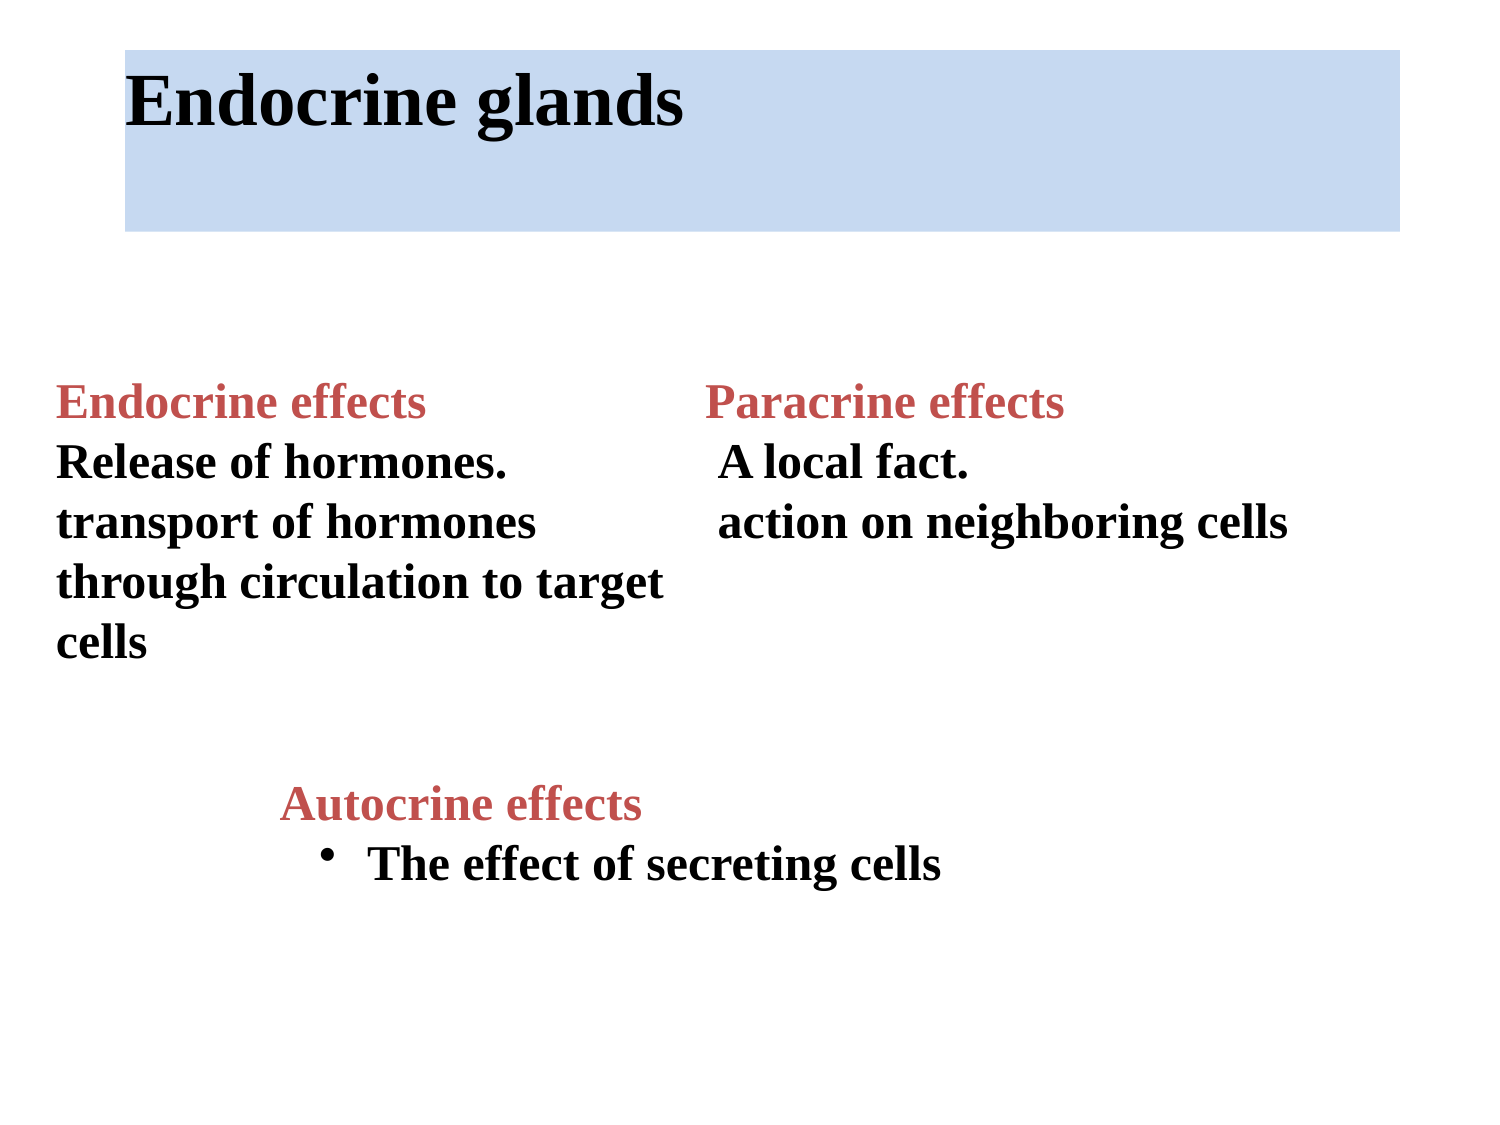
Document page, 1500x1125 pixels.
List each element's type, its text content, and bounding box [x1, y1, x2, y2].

text_box Autocrine effects The effect of secreting cells [264, 763, 958, 898]
text_box Paracrine effects A local fact. action on neighboring cells [690, 361, 1304, 617]
text_box Endocrine effects Release of hormones. transport of hormones through circulation to target cells [41, 361, 680, 737]
title Endocrine glands [125, 50, 1400, 232]
